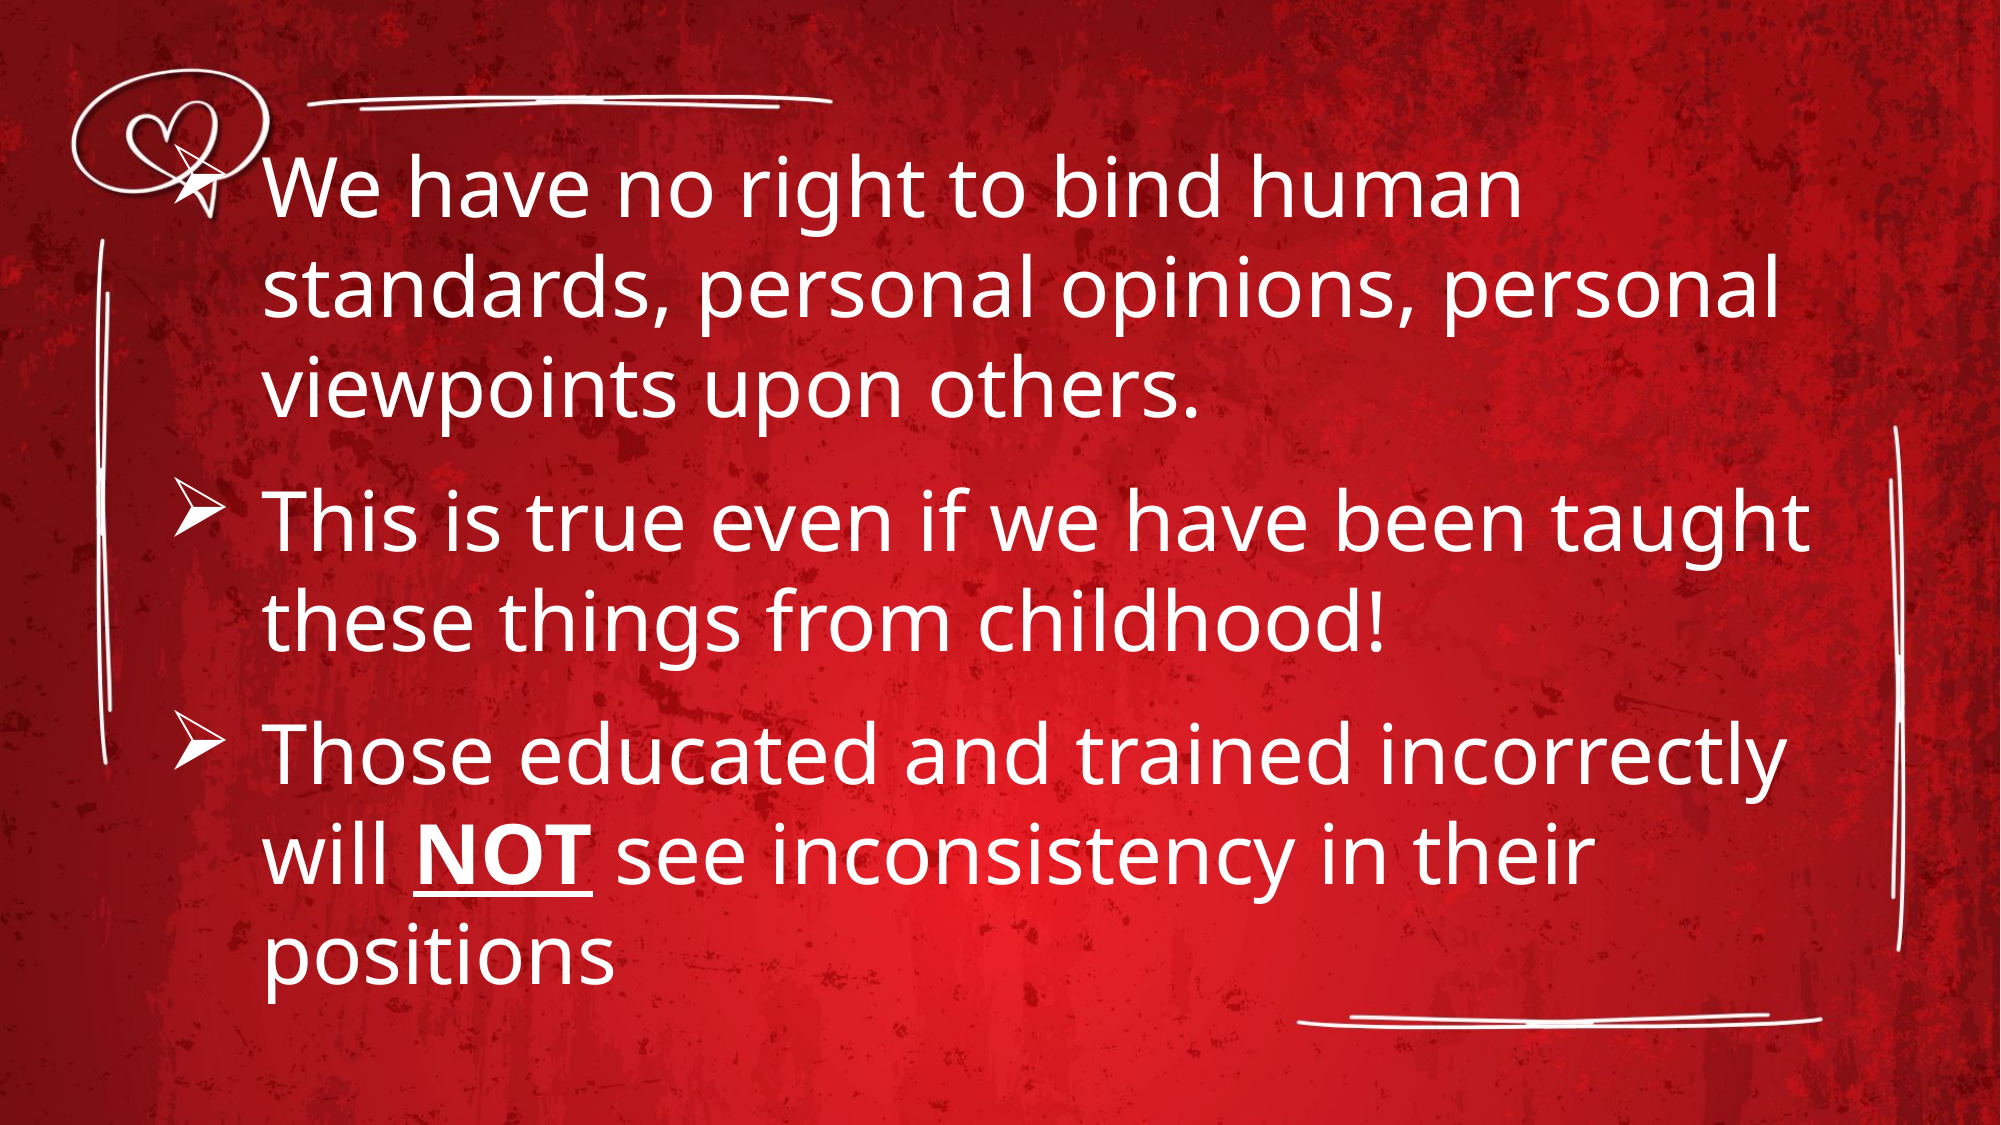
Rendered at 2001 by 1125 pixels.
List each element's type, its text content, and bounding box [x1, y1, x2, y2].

list We have no right to bind human standards, personal opinions, personal viewpoints upon others. This is true even if we have been taught these things from childhood! Those educated and trained incorrectly will NOT see inconsistency in their positions [152, 117, 1829, 1018]
picture [0, 0, 2001, 1125]
